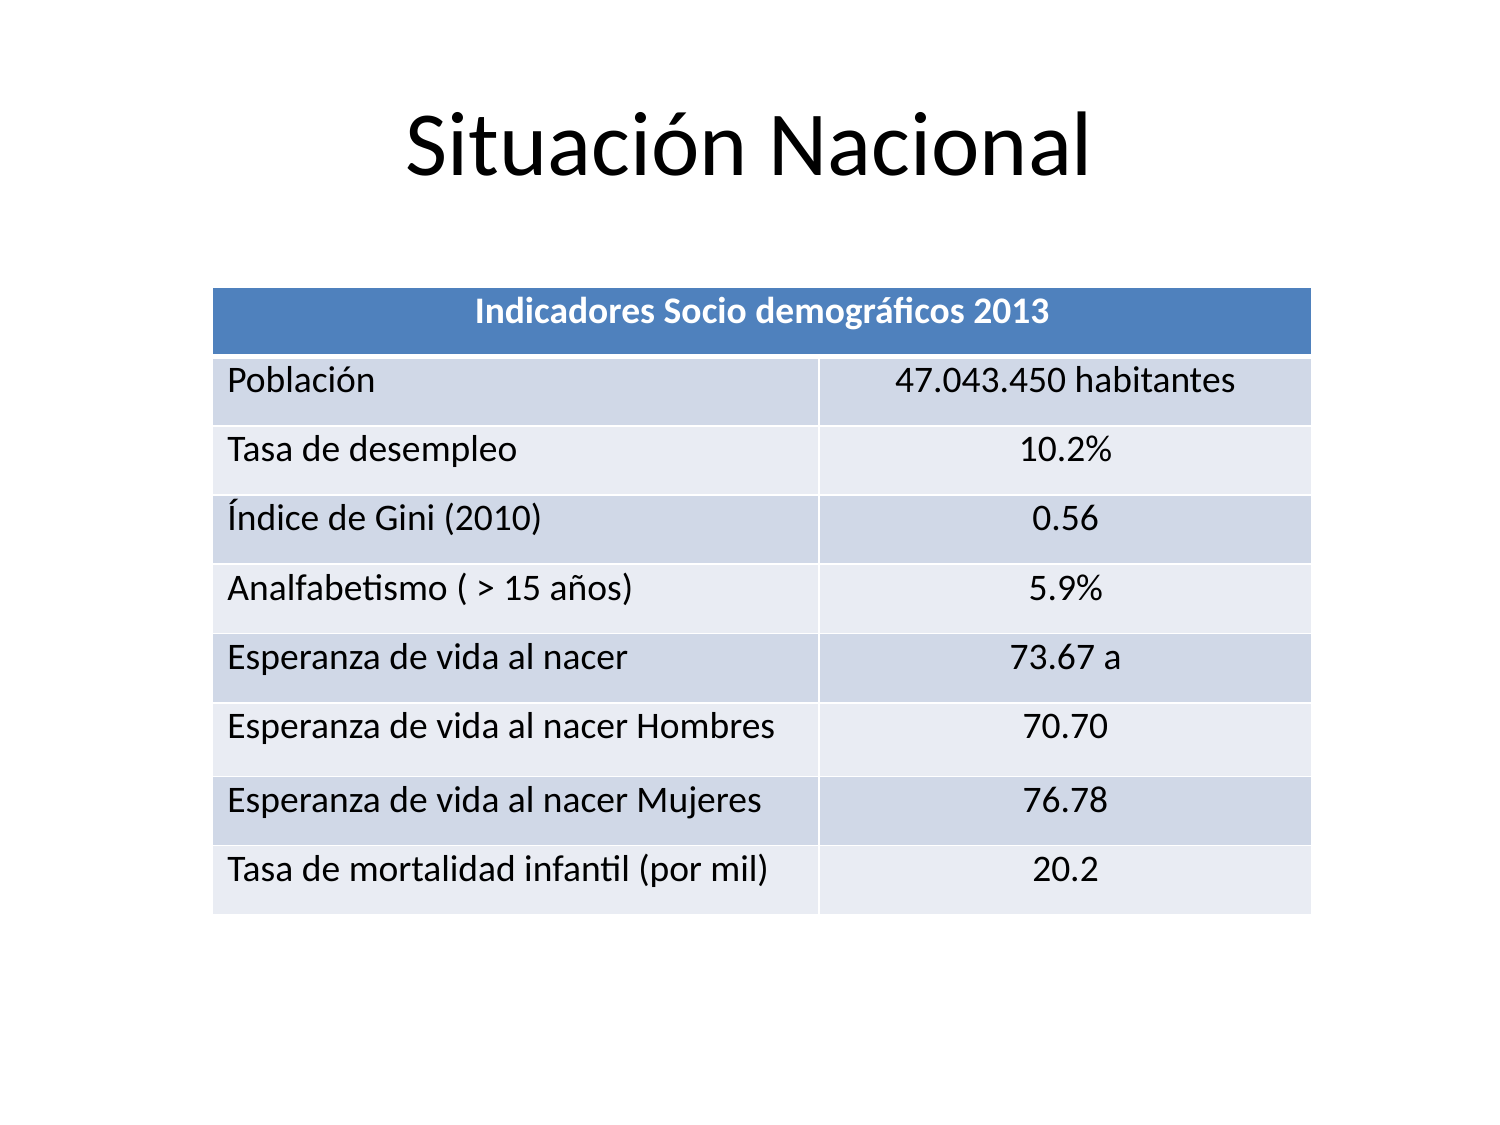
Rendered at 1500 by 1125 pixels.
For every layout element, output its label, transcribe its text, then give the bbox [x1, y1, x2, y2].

table_cell Tasa de desempleo [213, 427, 818, 494]
table_cell Tasa de mortalidad infantil (por mil) [213, 846, 818, 914]
table_cell Esperanza de vida al nacer Hombres [213, 704, 818, 776]
table_cell 0.56 [820, 496, 1311, 563]
table_cell 47.043.450 habitantes [820, 359, 1311, 425]
table_cell Esperanza de vida al nacer [213, 634, 818, 702]
table_cell 10.2% [820, 427, 1311, 494]
table_cell 73.67 a [820, 634, 1311, 702]
title Situación Nacional [75, 45, 1425, 233]
table_cell 76.78 [820, 777, 1311, 845]
table_header Indicadores Socio demográficos 2013 [213, 288, 1311, 354]
table_cell 20.2 [820, 846, 1311, 914]
table_cell Índice de Gini (2010) [213, 496, 818, 563]
table_cell 70.70 [820, 704, 1311, 776]
table_cell Esperanza de vida al nacer Mujeres [213, 777, 818, 845]
table_cell 5.9% [820, 565, 1311, 633]
table_cell Analfabetismo ( > 15 años) [213, 565, 818, 633]
table_cell Población [213, 359, 818, 425]
list [75, 262, 1425, 1005]
